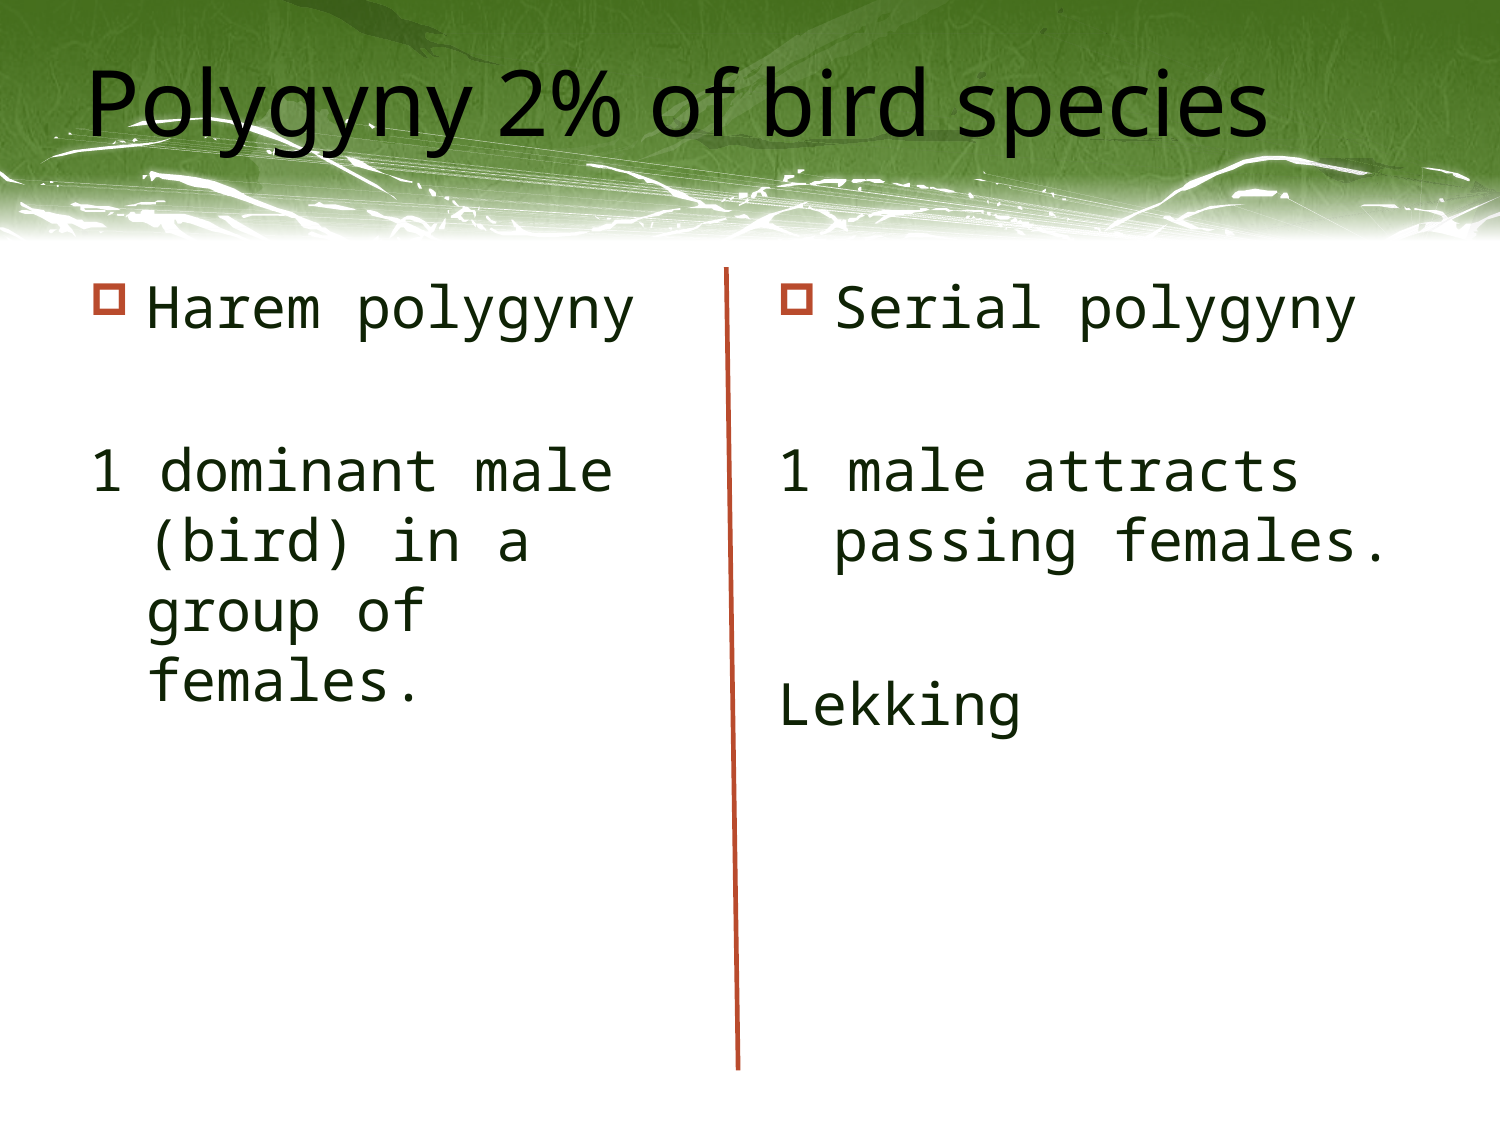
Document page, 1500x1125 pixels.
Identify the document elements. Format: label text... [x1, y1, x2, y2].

title Polygyny 2% of bird species [70, 35, 1421, 164]
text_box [726, 267, 739, 1071]
list Serial polygyny 1 male attracts passing females. Lekking [762, 262, 1425, 787]
list Harem polygyny 1 dominant male (bird) in a group of females. [75, 262, 738, 1005]
